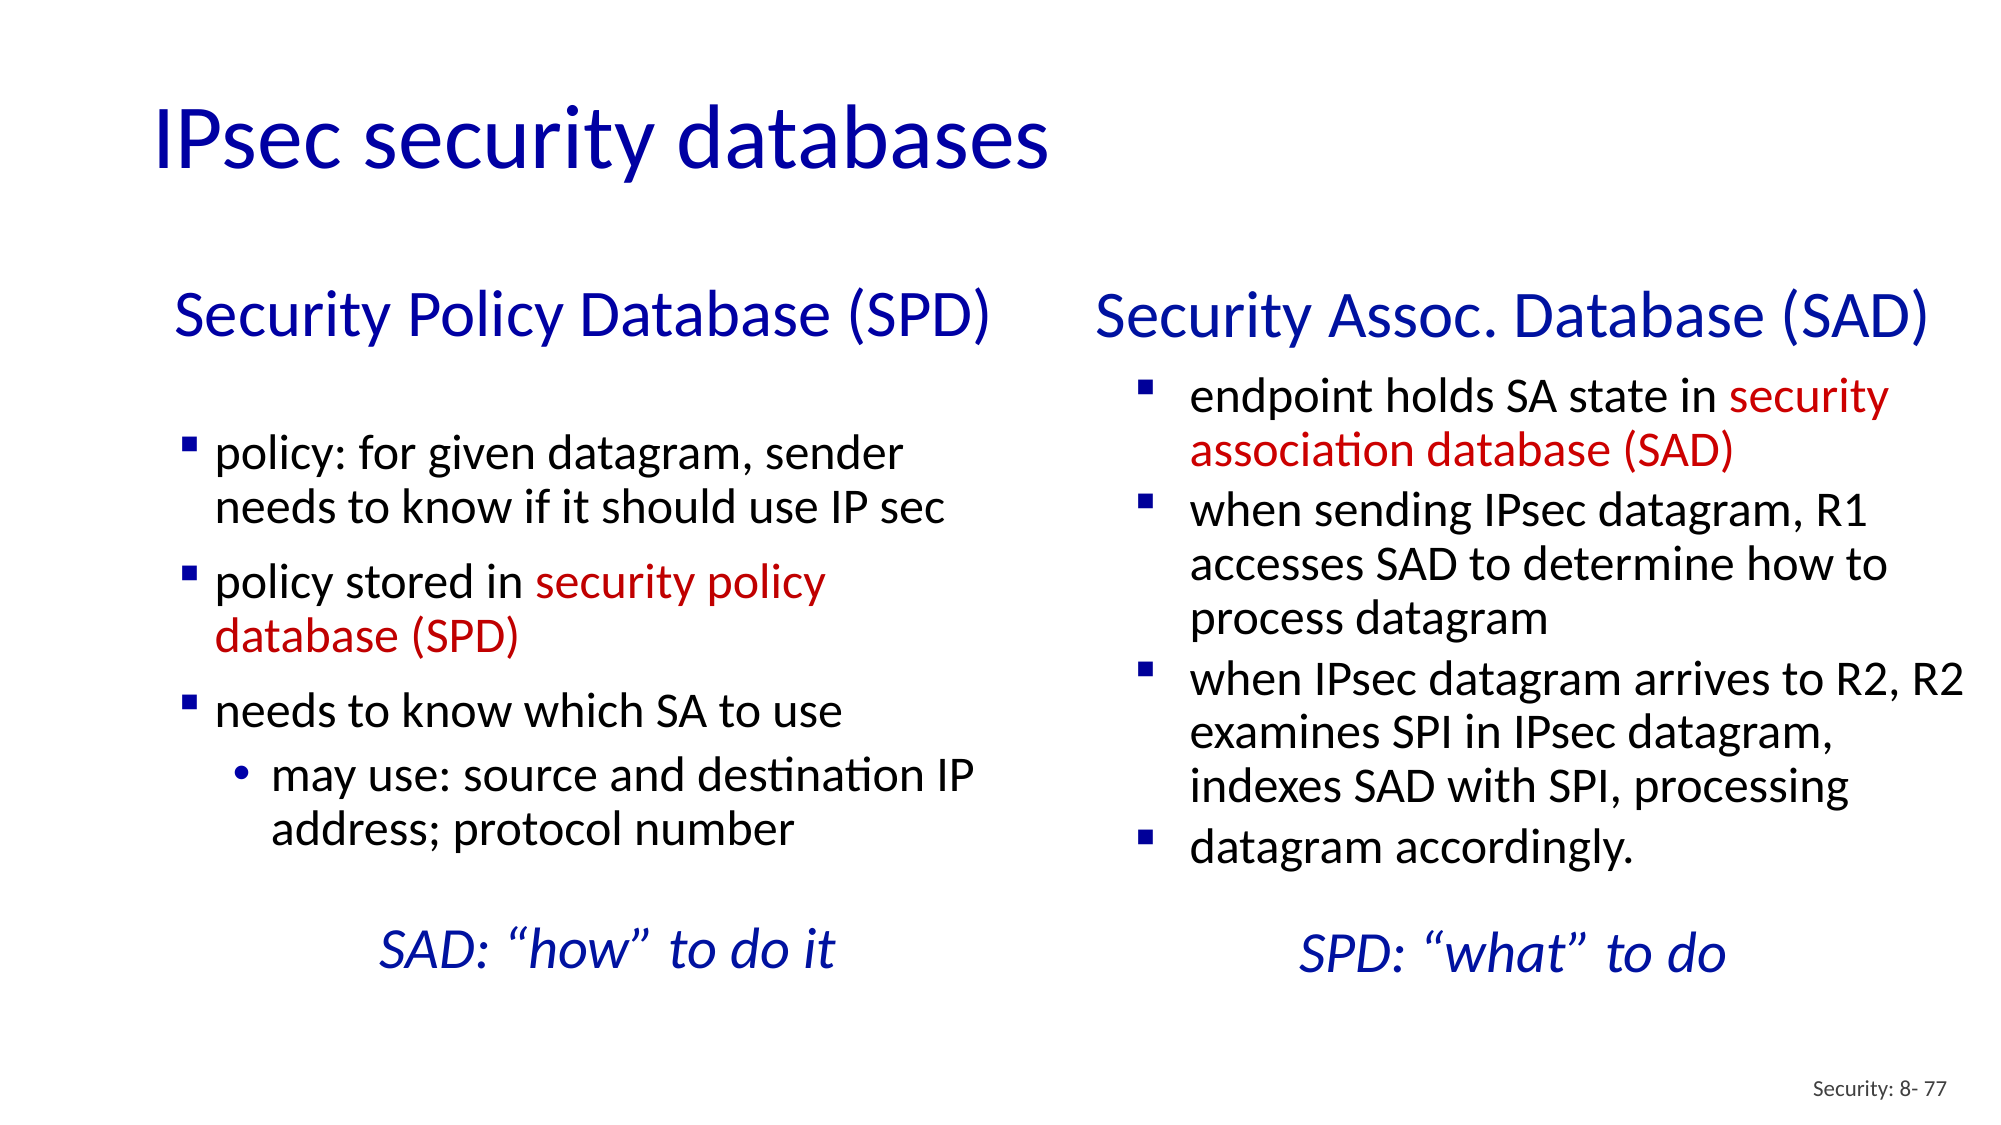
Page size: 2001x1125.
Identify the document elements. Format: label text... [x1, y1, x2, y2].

text_box SAD: “how” to do it [364, 903, 866, 988]
slide_number Security: 8- 77 [1512, 1056, 1963, 1117]
text_box policy: for given datagram, sender needs to know if it should use IP sec policy stored in security policy database (SPD) needs to know which SA to use may use: source and destination IP address; protocol number [141, 418, 1000, 870]
title Security Policy Database (SPD) [159, 241, 1181, 389]
text_box SPD: “what” to do [1284, 906, 1743, 992]
text_box endpoint holds SA state in security association database (SAD) when sending IPsec datagram, R1 accesses SAD to determine how to process datagram when IPsec datagram arrives to R2, R2 examines SPI in IPsec datagram, indexes SAD with SPI, processing datagram accordingly. [1119, 362, 2000, 842]
text_box Security Assoc. Database (SAD) [1080, 262, 1966, 403]
text_box IPsec security databases [137, 65, 1863, 213]
